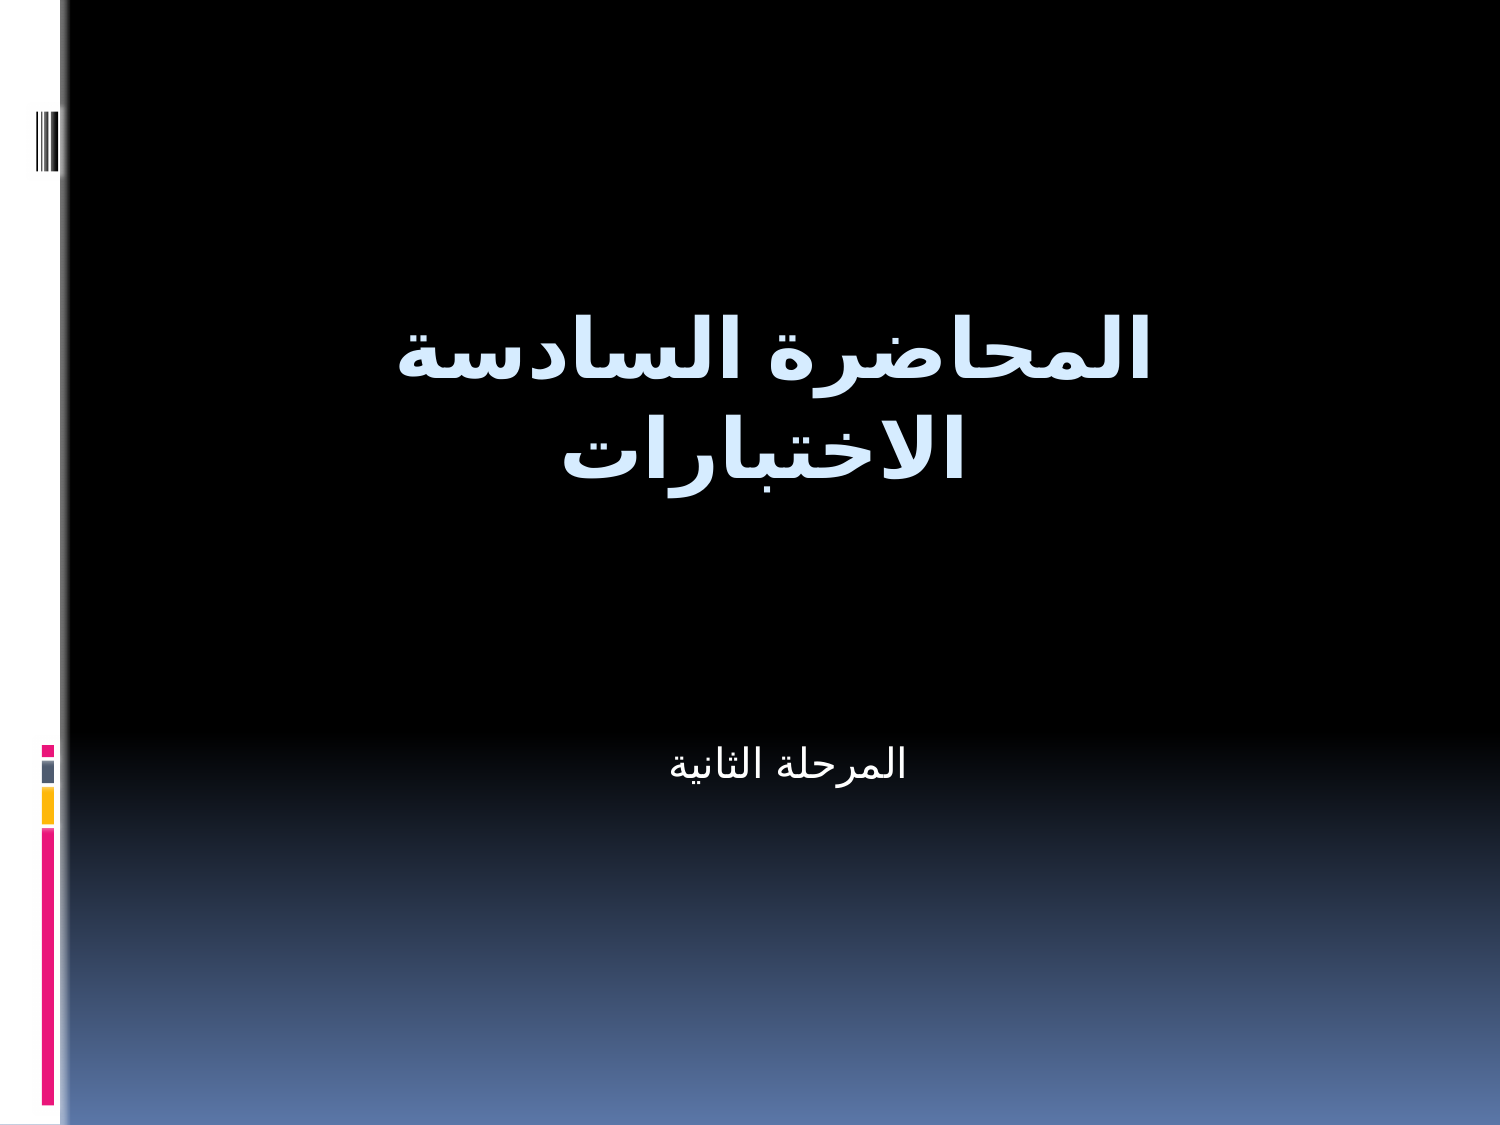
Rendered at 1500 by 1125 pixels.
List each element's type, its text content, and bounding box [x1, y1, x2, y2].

title المحاضرة السادسة الاختبارات [174, 287, 1353, 582]
subtitle المرحلة الثانية [324, 650, 1250, 795]
